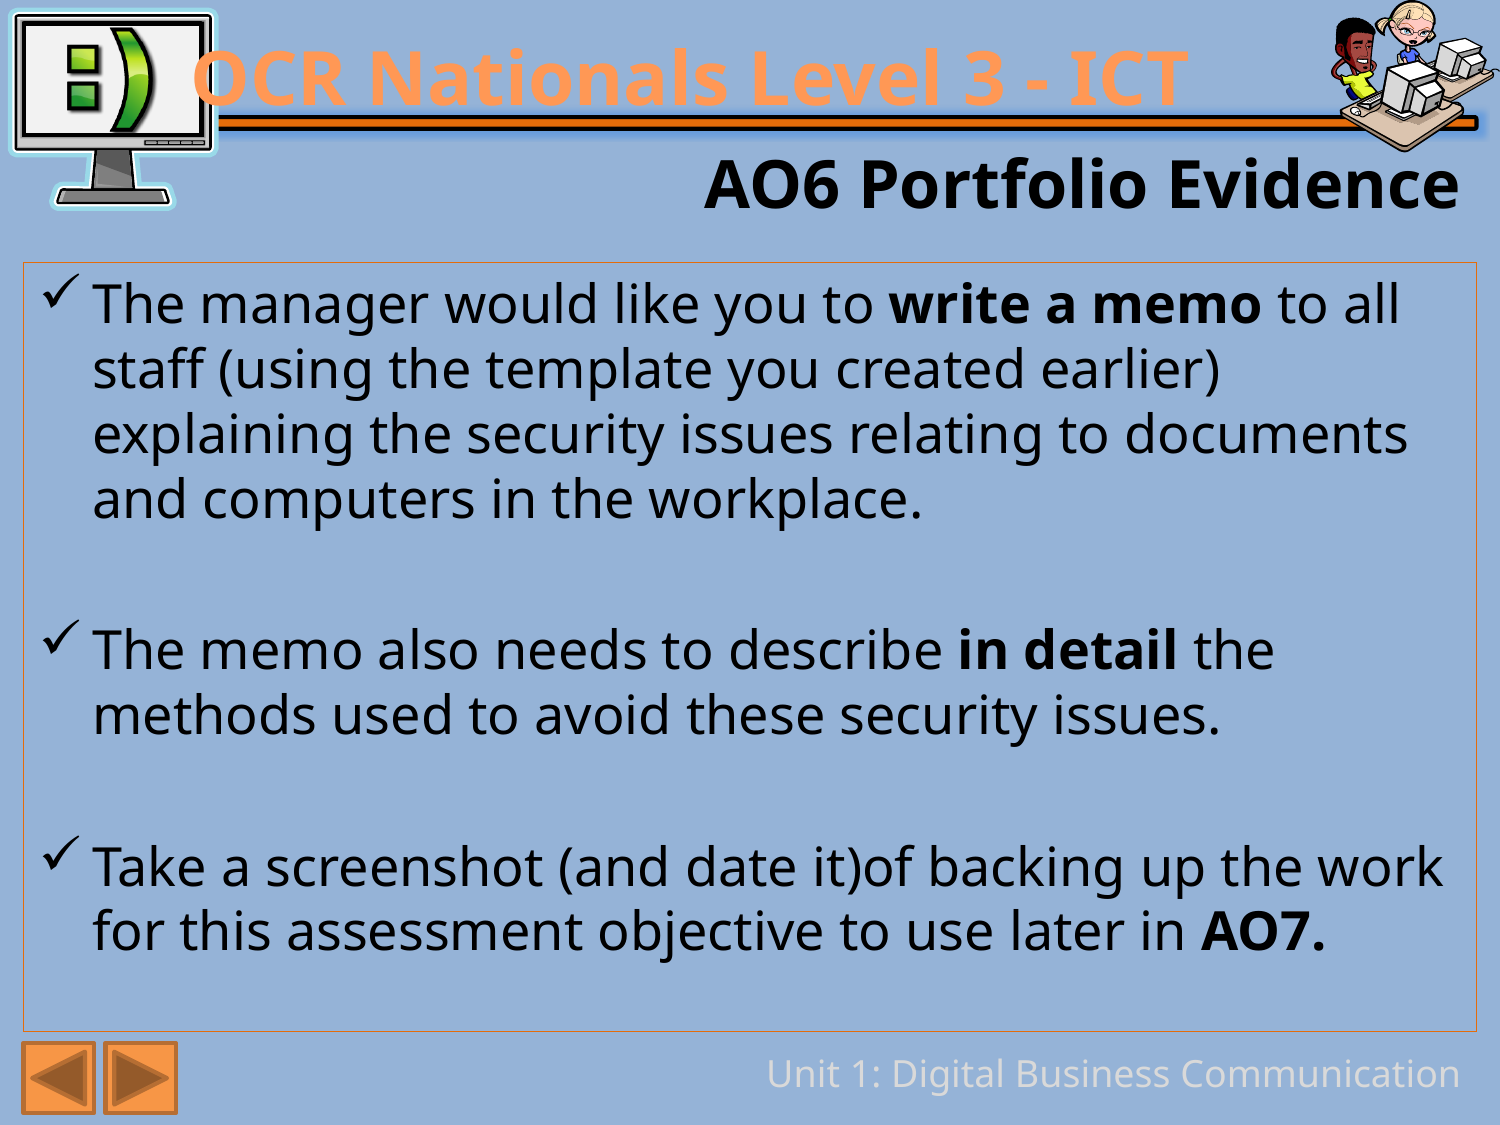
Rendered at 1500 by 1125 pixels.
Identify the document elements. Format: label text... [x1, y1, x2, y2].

picture [48, 21, 172, 139]
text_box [1321, 0, 1500, 153]
title AO6 Portfolio Evidence [187, 117, 1477, 247]
list The manager would like you to write a memo to all staff (using the template you created earlier) explaining the security issues relating to documents and computers in the workplace. The memo also needs to describe in detail the methods used to avoid these security issues. Take a screenshot (and date it)of backing up the work for this assessment objective to use later in AO7. [23, 262, 1477, 1032]
